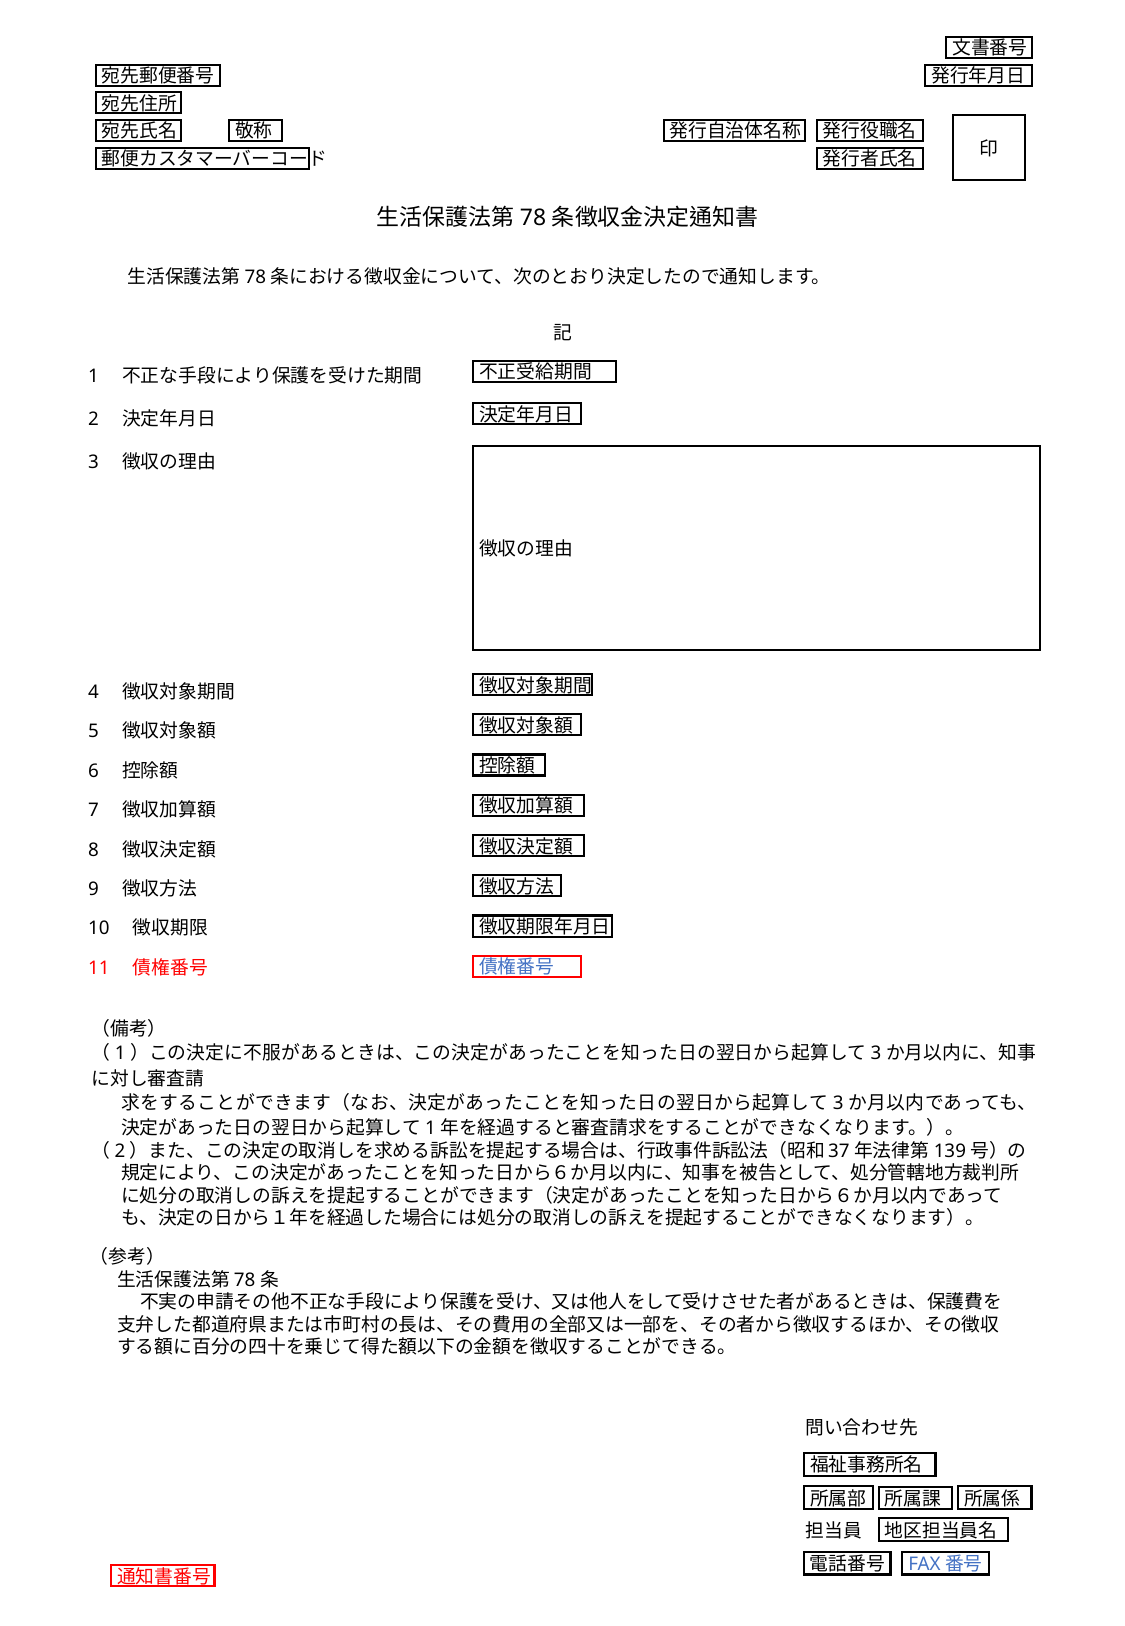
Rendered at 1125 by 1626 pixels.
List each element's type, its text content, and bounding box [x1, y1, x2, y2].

text_box 8 徴収決定額 [73, 818, 1012, 857]
text_box 7 徴収加算額 [73, 779, 1012, 818]
text_box 2 決定年月日 [73, 388, 1012, 431]
text_box 9 徴収方法 [73, 857, 1012, 897]
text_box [75, 1237, 1028, 1377]
text_box 11 債権番号 [73, 936, 1012, 986]
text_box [925, 36, 1032, 86]
text_box 通知書番号 [110, 1564, 216, 1587]
text_box 3 徴収の理由 [73, 431, 1012, 480]
text_box 1 不正な手段により保護を受けた期間 [73, 345, 1012, 388]
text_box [95, 64, 309, 169]
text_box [663, 114, 1025, 181]
text_box 4 徴収対象期間 [73, 661, 1012, 710]
text_box 6 控除額 [73, 739, 1012, 779]
text_box 生活保護法第78条徴収金決定通知書 [95, 195, 1041, 238]
text_box 10 徴収期限 [73, 897, 1012, 936]
text_box 5 徴収対象額 [73, 710, 1012, 739]
text_box 記 [90, 313, 1035, 352]
text_box （備考） （1）この決定に不服があるときは、この決定があったことを知った日の翌日から起算して3か月以内に、知事に対し審査請 求をすることができます（なお、決定があったことを知った日の翌日から起算して3か月以内であっても、決定があった日の翌日から起算して1年を経過すると審査請求をすることができなくなります。）。 （2）また、この決定の取消しを求める訴訟を提起する場合は、行政事件訴訟法（昭和37年法律第139号）の規定により、この決定があったことを知った日から６か月以内に、知事を被告として、処分管轄地方裁判所に処分の取消しの訴えを提起することができます（決定があったことを知った日から６か月以内であっても、決定の日から１年を経過した場合には処分の取消しの訴えを提起することができなくなります）。 [91, 1013, 1037, 1229]
text_box 生活保護法第78条における徴収金について、次のとおり決定したので通知します。 [93, 256, 1039, 295]
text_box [790, 1408, 1032, 1575]
text_box 徴収対象期間 [472, 673, 593, 696]
text_box 徴収の理由 [472, 445, 1041, 651]
text_box 債権番号 [472, 955, 582, 978]
